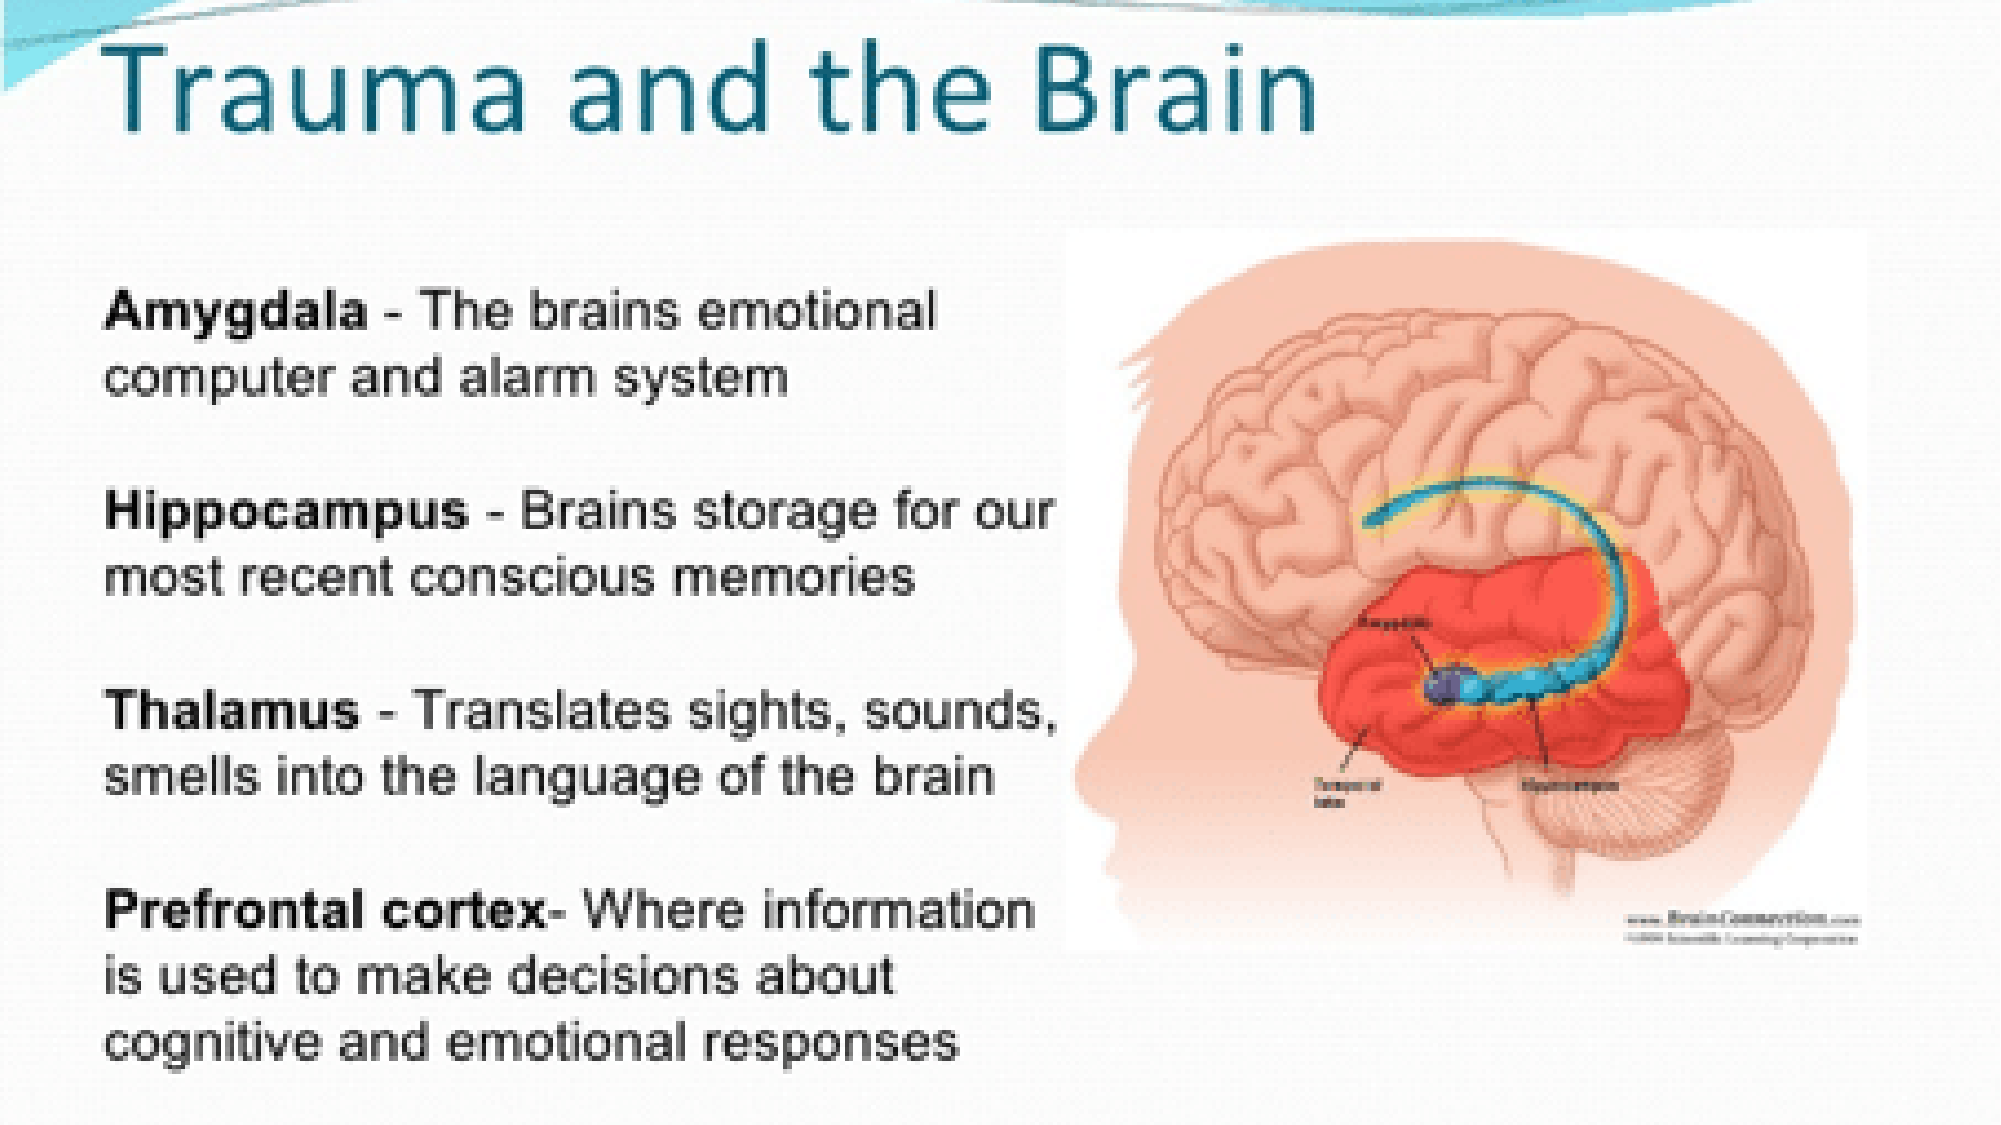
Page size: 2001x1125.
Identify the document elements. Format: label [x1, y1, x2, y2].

list [0, 0, 2000, 1125]
